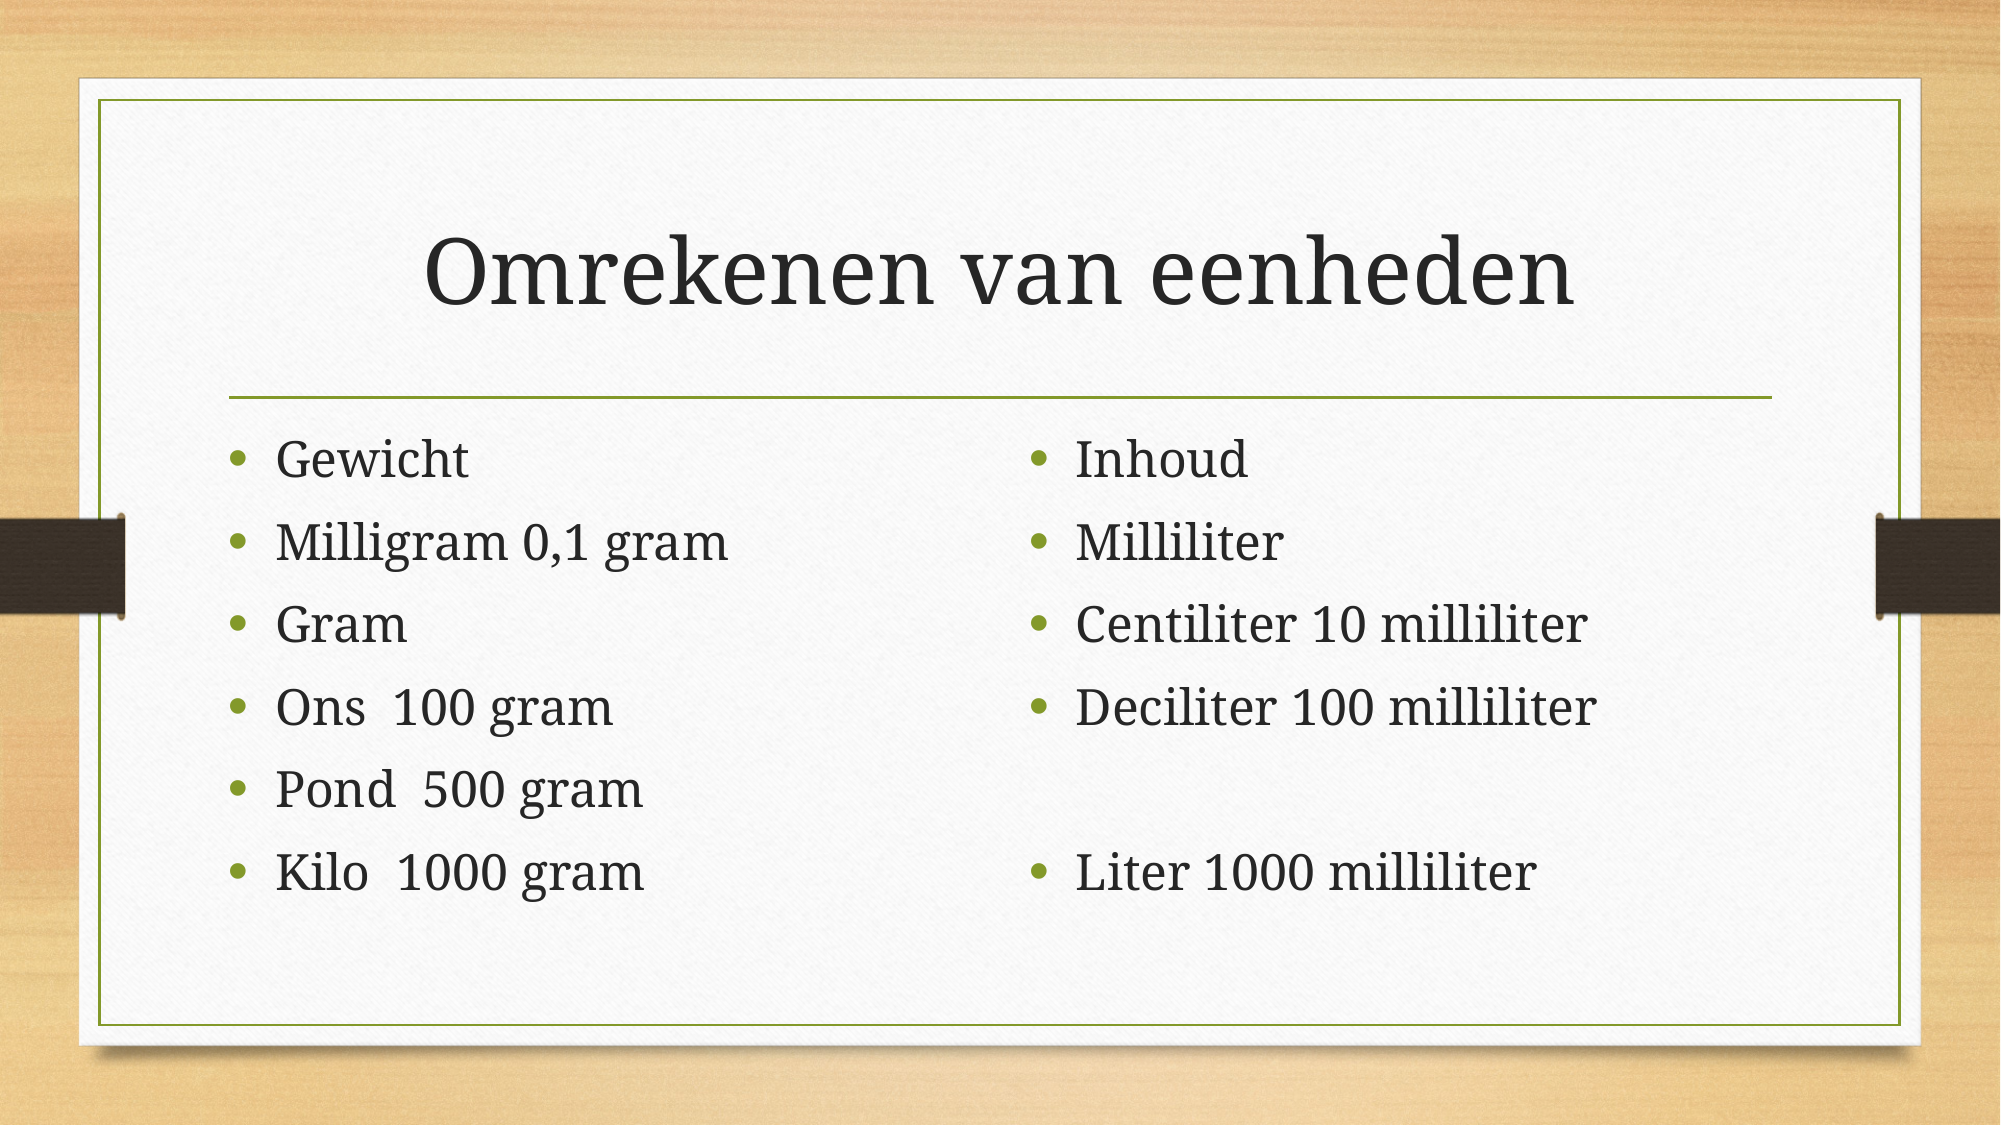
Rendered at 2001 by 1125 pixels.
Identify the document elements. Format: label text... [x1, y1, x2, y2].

list Gewicht Milligram 0,1 gram Gram Ons 100 gram Pond 500 gram Kilo 1000 gram [213, 420, 987, 963]
list Inhoud Milliliter Centiliter 10 milliliter Deciliter 100 milliliter Liter 1000 milliliter [1013, 420, 1788, 963]
title Omrekenen van eenheden [212, 161, 1788, 375]
picture [0, 0, 2001, 1125]
